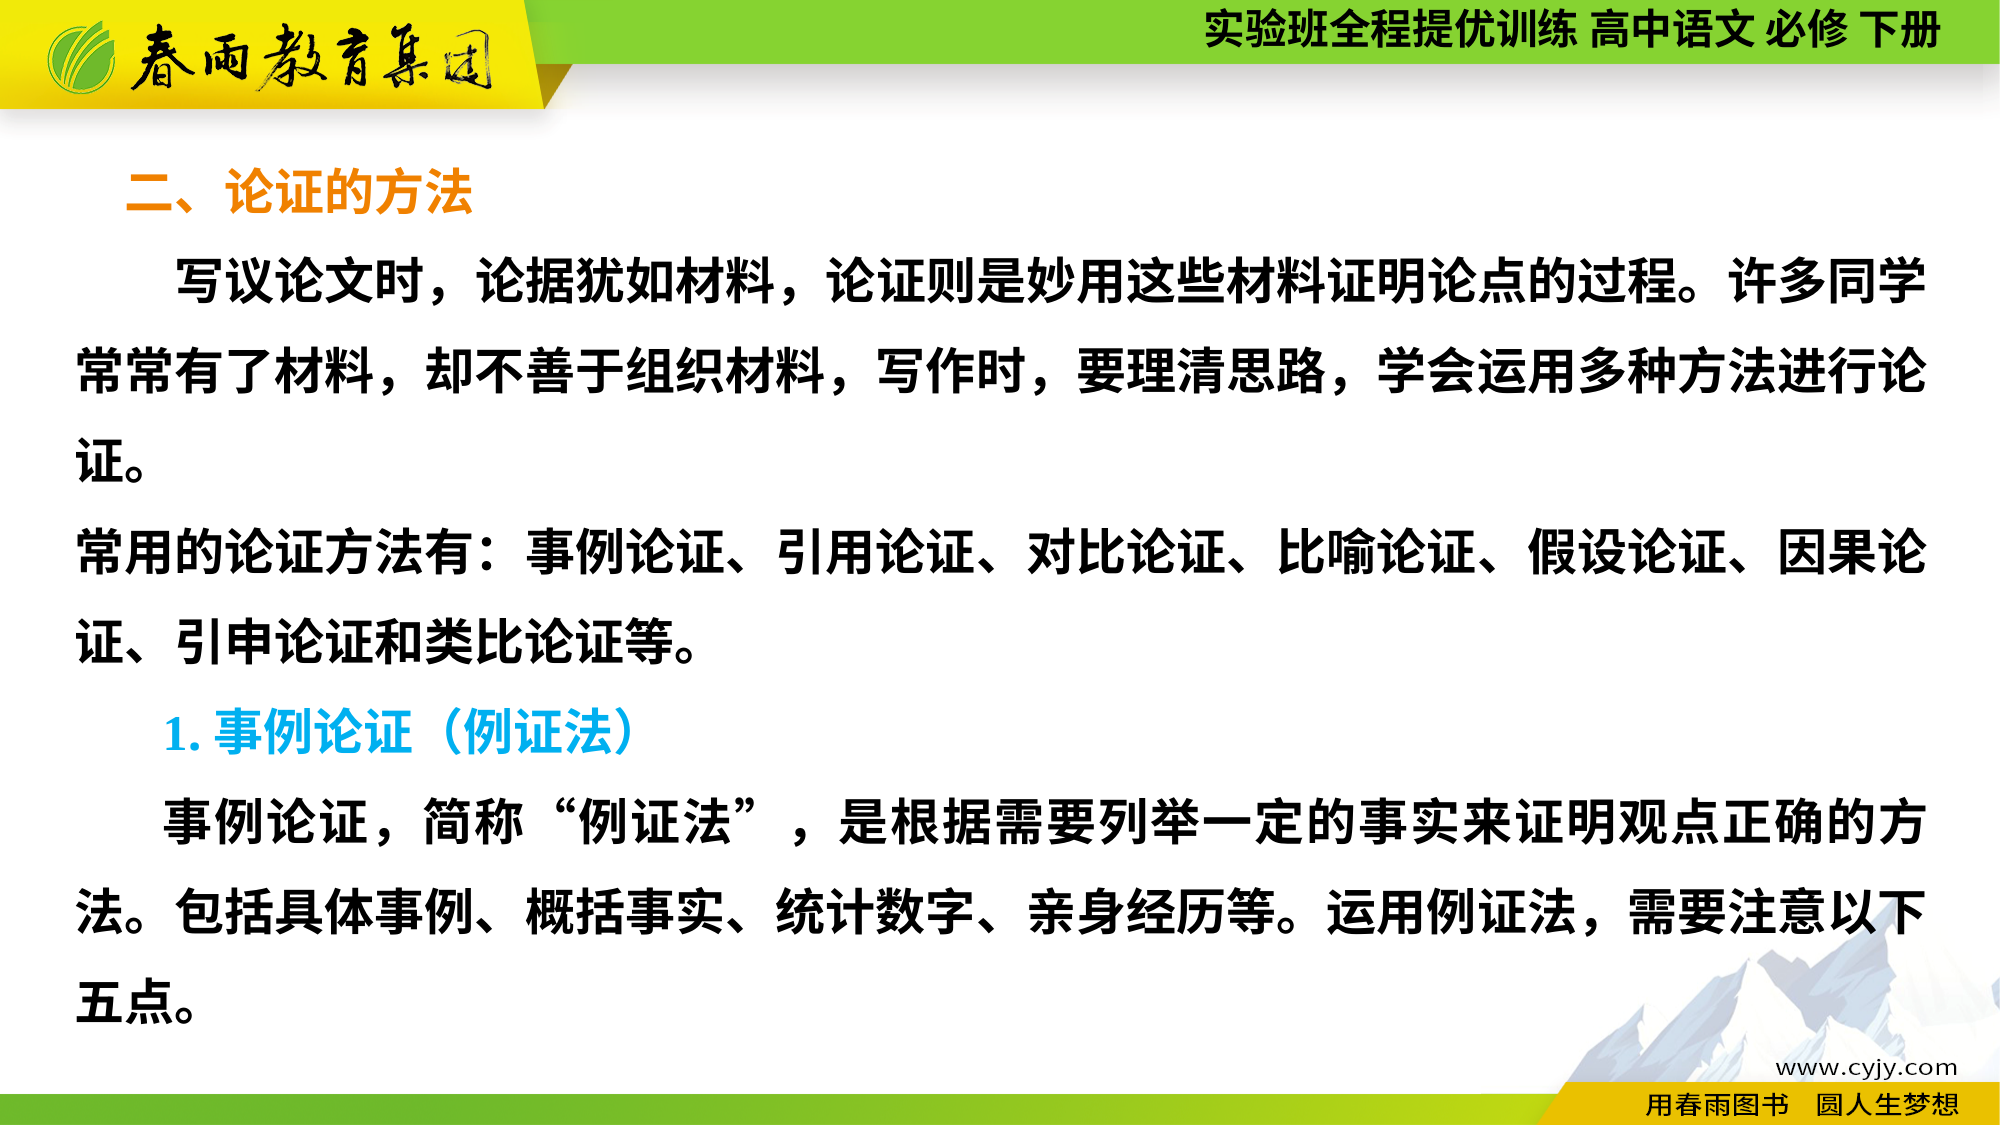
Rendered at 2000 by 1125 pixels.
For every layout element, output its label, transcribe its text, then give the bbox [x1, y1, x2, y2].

picture [0, 0, 2000, 1125]
list 二、论证的方法 写议论文时，论据犹如材料，论证则是妙用这些材料证明论点的过程。许多同学常常有了材料，却不善于组织材料，写作时，要理清思路，学会运用多种方法进行论证。 常用的论证方法有：事例论证、引用论证、对比论证、比喻论证、假设论证、因果论证、引申论证和类比论证等。 1.事例论证（例证法） 事例论证，简称“例证法”，是根据需要列举一定的事实来证明观点正确的方法。包括具体事例、概括事实、统计数字、亲身经历等。运用例证法，需要注意以下五点。 [59, 122, 1944, 1047]
